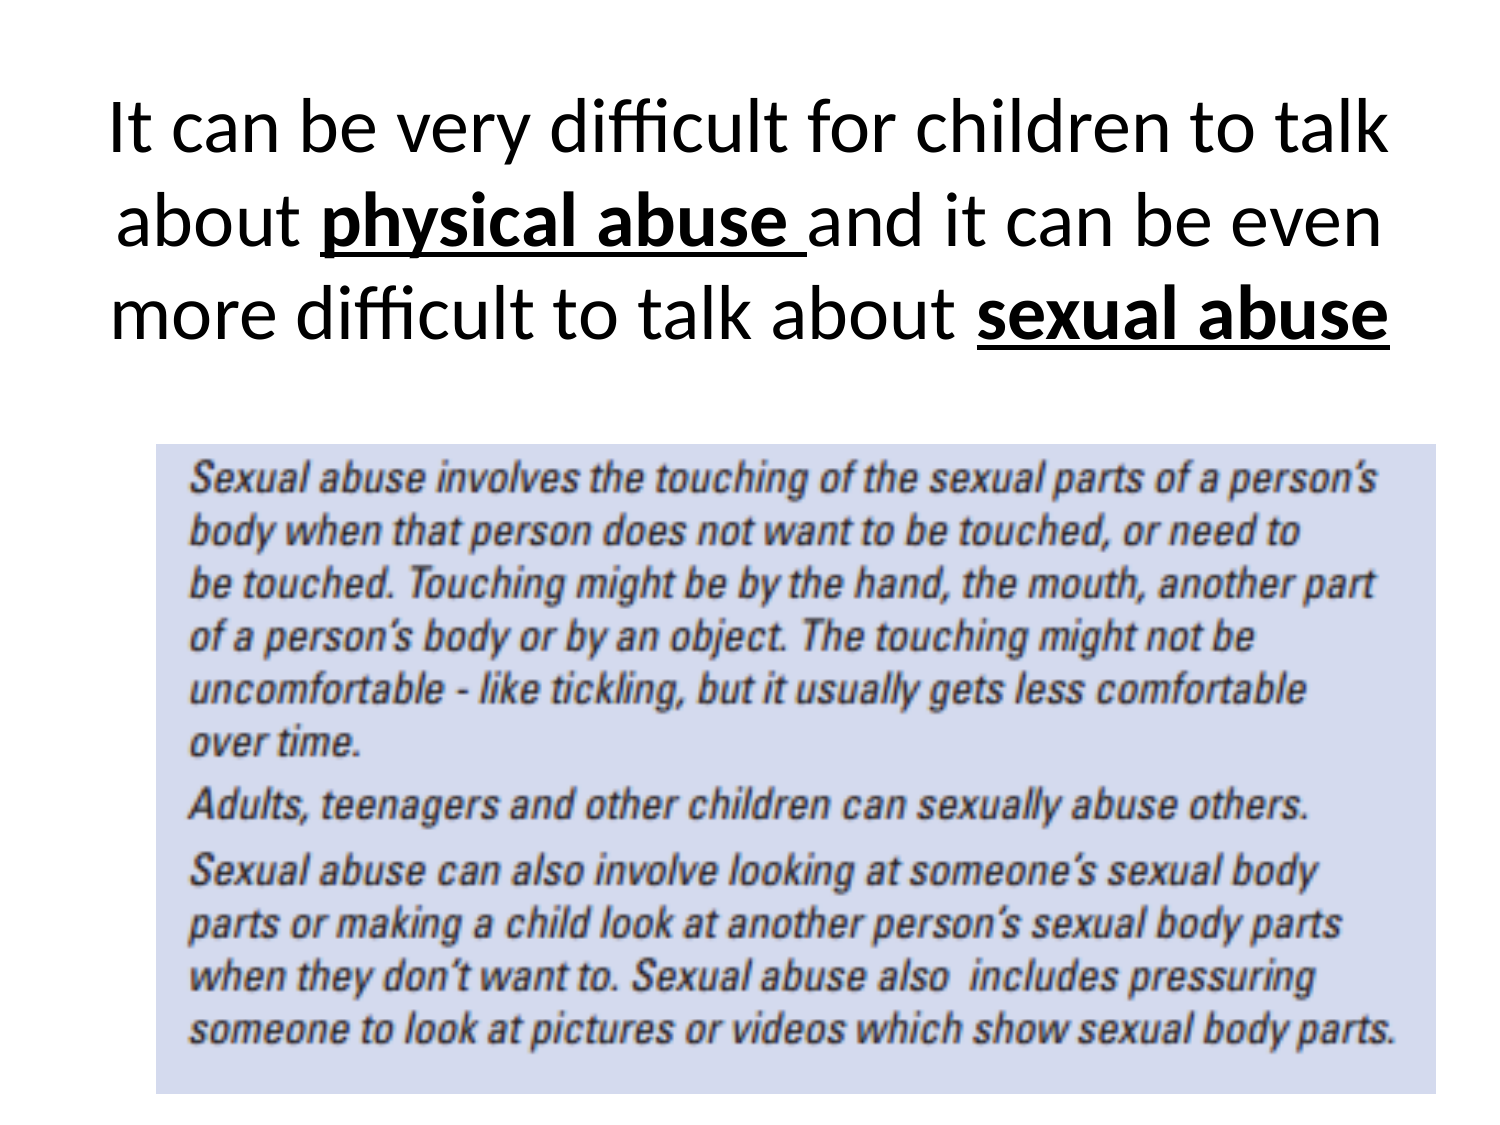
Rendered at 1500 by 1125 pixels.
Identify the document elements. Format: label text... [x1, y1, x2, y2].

title It can be very difficult for children to talk about physical abuse and it can be even more difficult to talk about sexual abuse [75, 45, 1425, 386]
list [156, 444, 1436, 1094]
